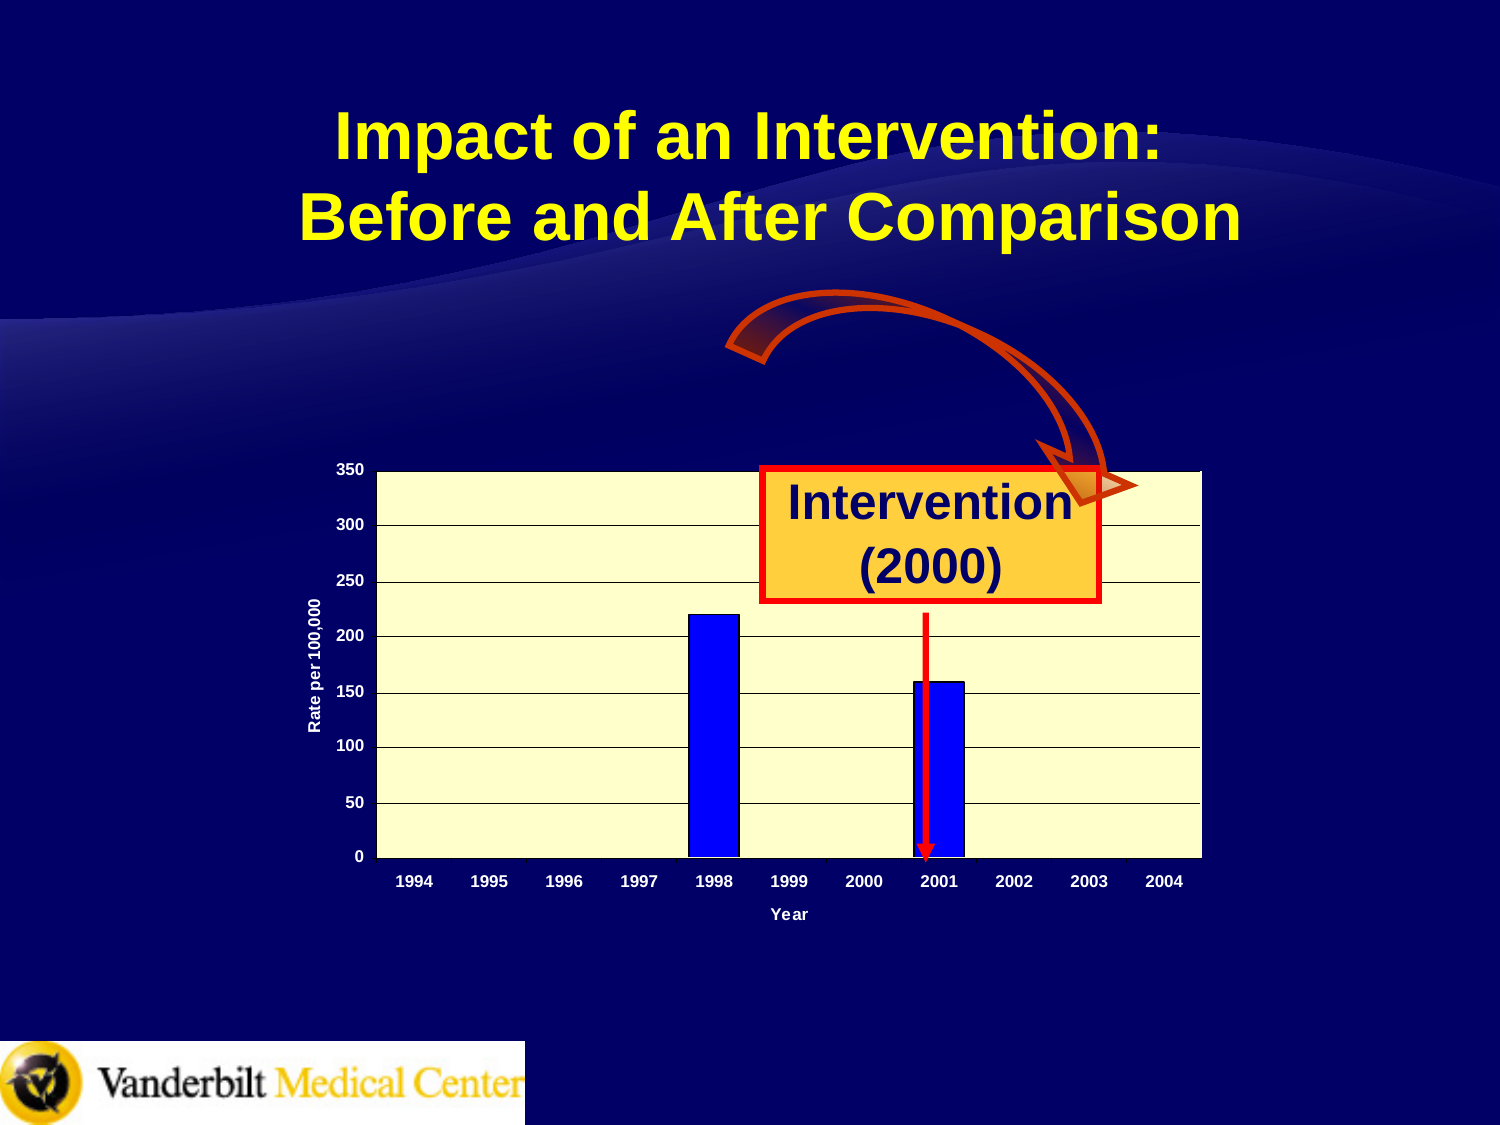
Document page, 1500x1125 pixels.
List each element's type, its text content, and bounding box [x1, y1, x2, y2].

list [274, 431, 1226, 959]
title Impact of an Intervention: Before and After Comparison [75, 87, 1425, 338]
picture [0, 1041, 525, 1125]
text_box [732, 325, 1167, 863]
